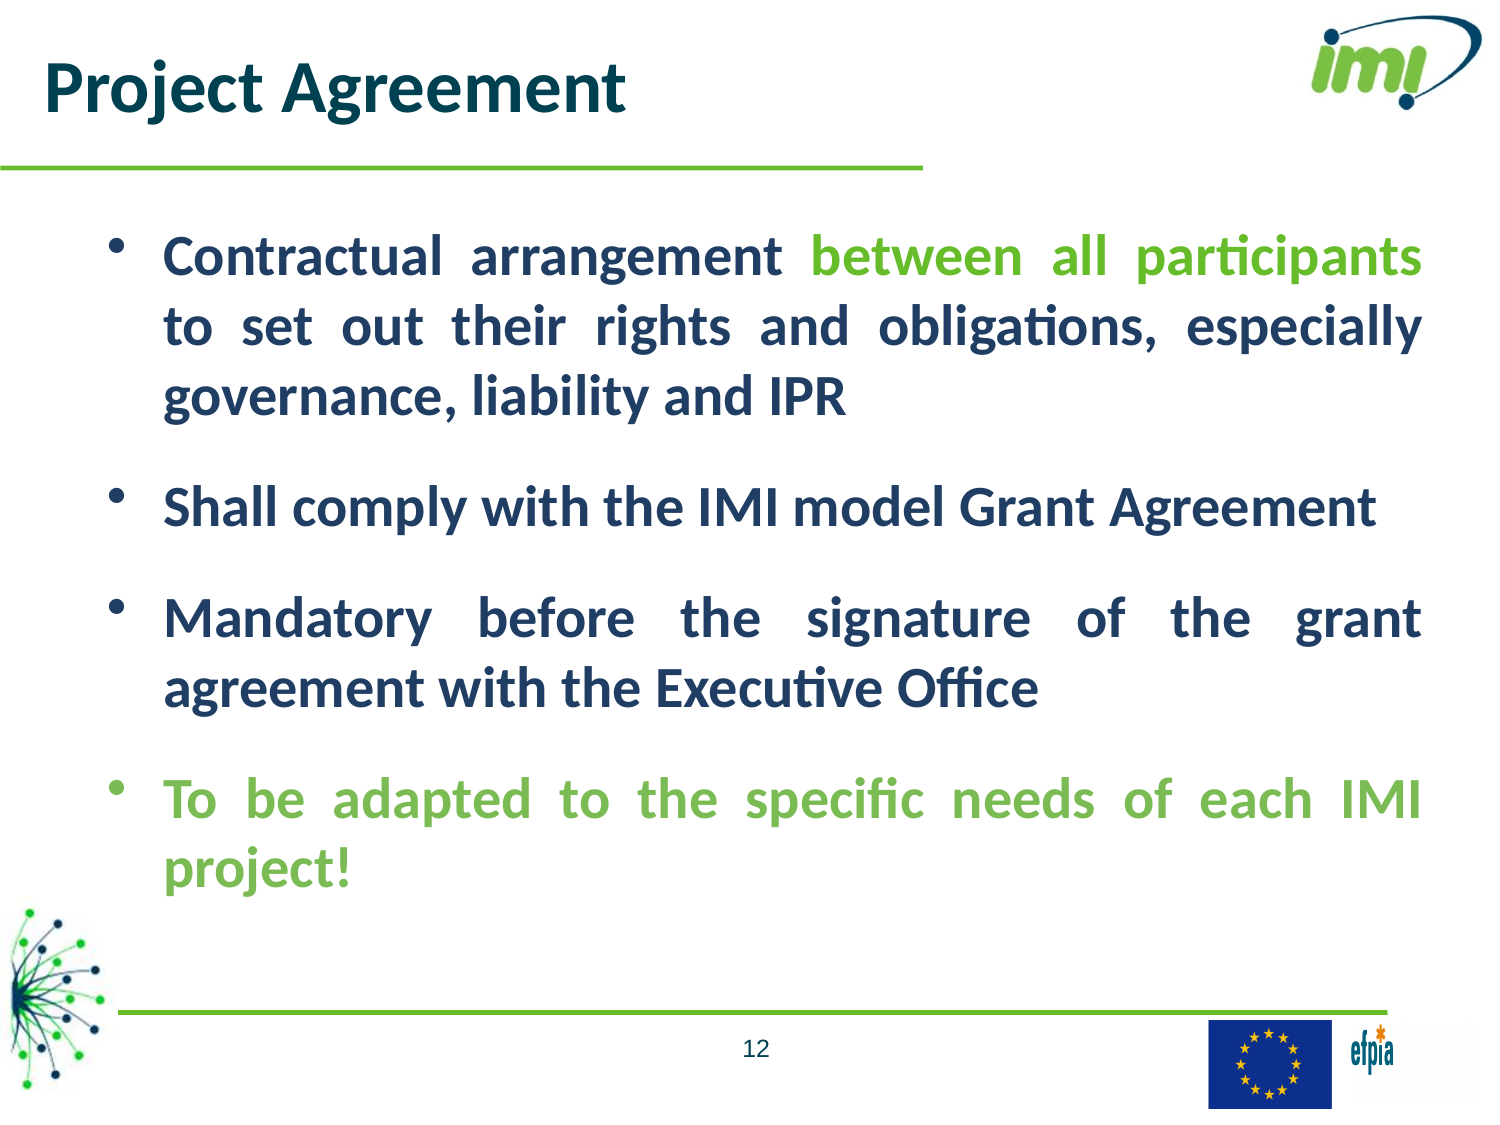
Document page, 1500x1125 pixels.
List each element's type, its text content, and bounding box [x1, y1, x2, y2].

picture [1348, 1020, 1479, 1102]
text_box [0, 89, 1500, 186]
picture [1290, 9, 1486, 89]
footer 12 [362, 1025, 1150, 1100]
text_box Contractual arrangement between all participants to set out their rights and obligations, especially governance, liability and IPR Shall comply with the IMI model Grant Agreement Mandatory before the signature of the grant agreement with the Executive Office To be adapted to the specific needs of each IMI project! [106, 217, 1424, 945]
picture [0, 855, 118, 1099]
text_box Project Agreement [28, 29, 644, 136]
